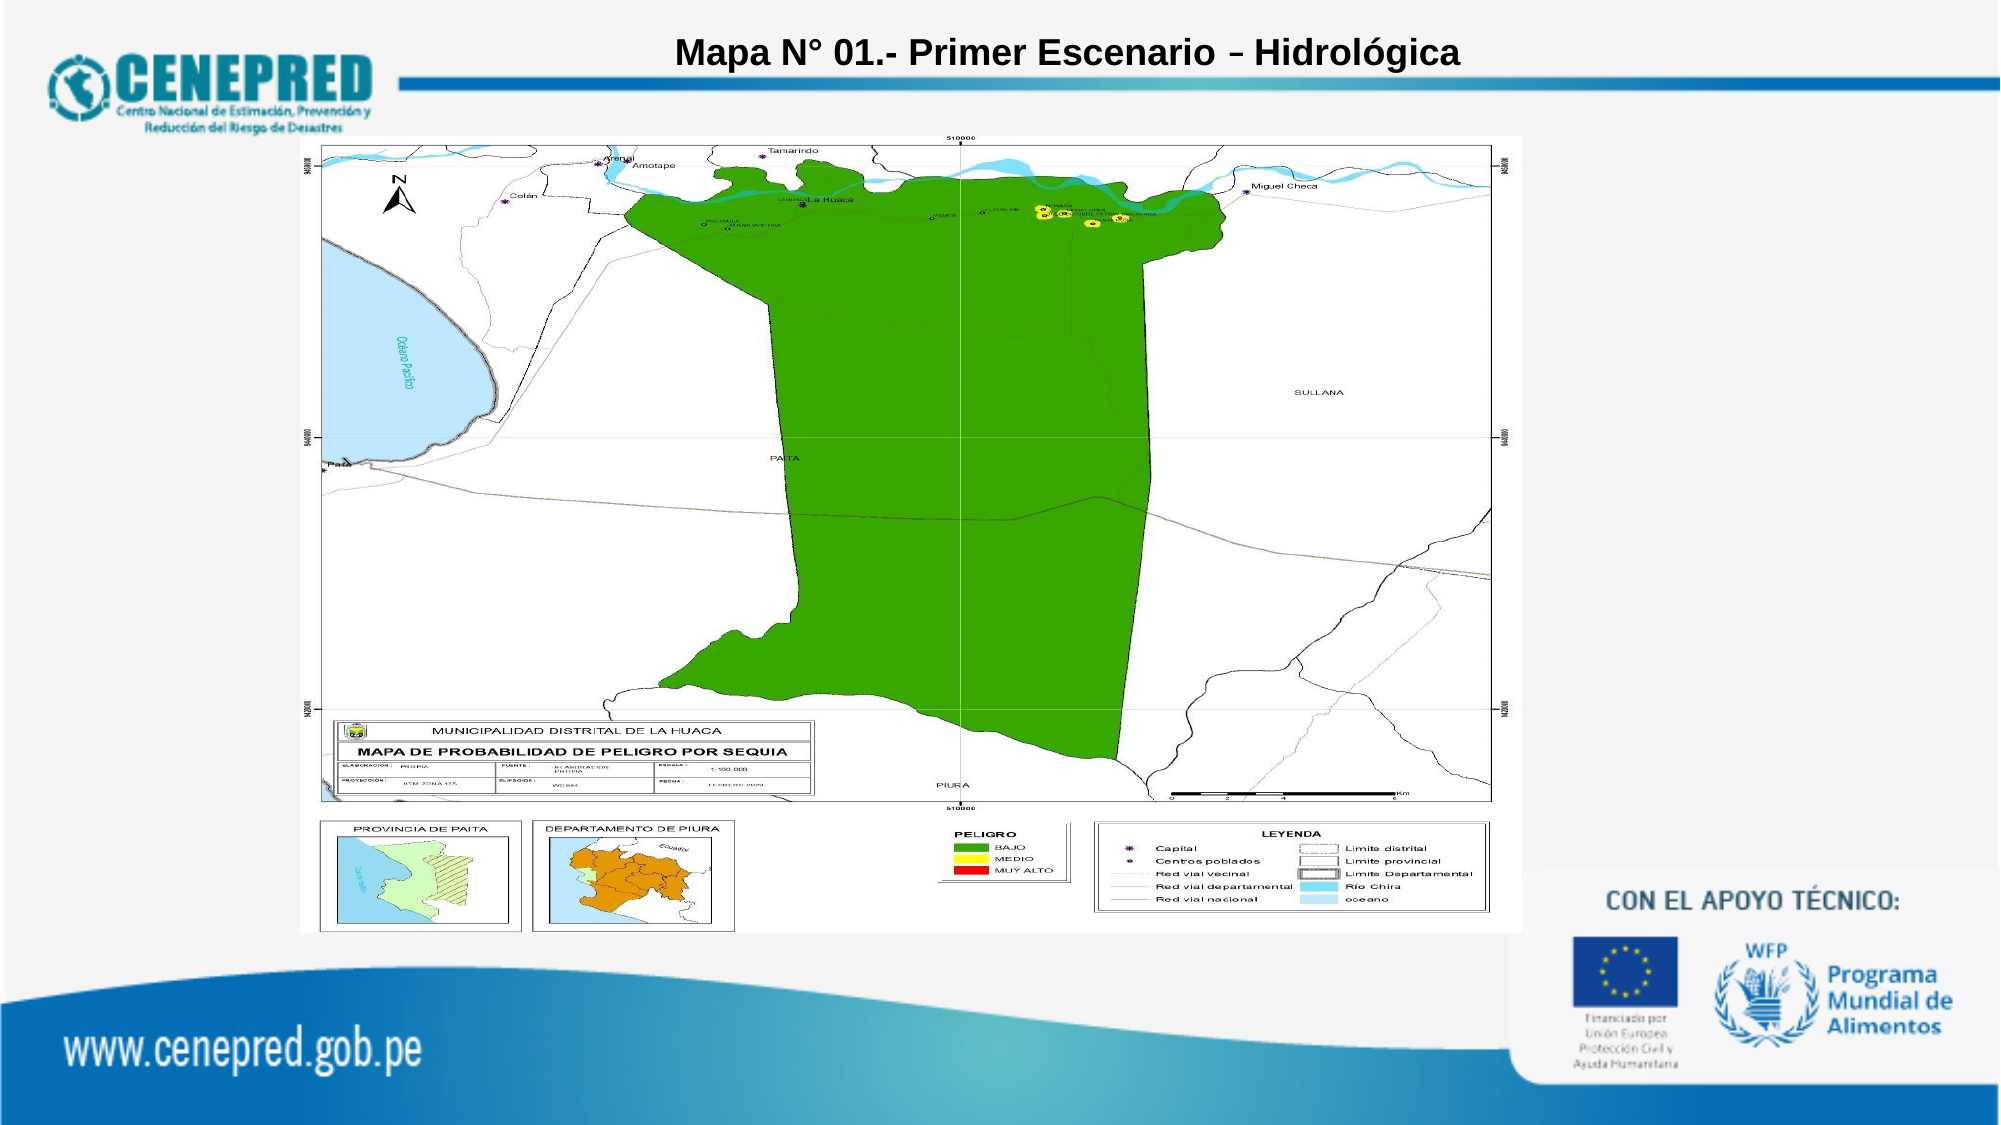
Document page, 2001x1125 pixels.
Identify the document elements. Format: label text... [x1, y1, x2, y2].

picture [0, 0, 2000, 1125]
text_box Mapa N° 01.- Primer Escenario – Hidrológica [660, 20, 1476, 81]
